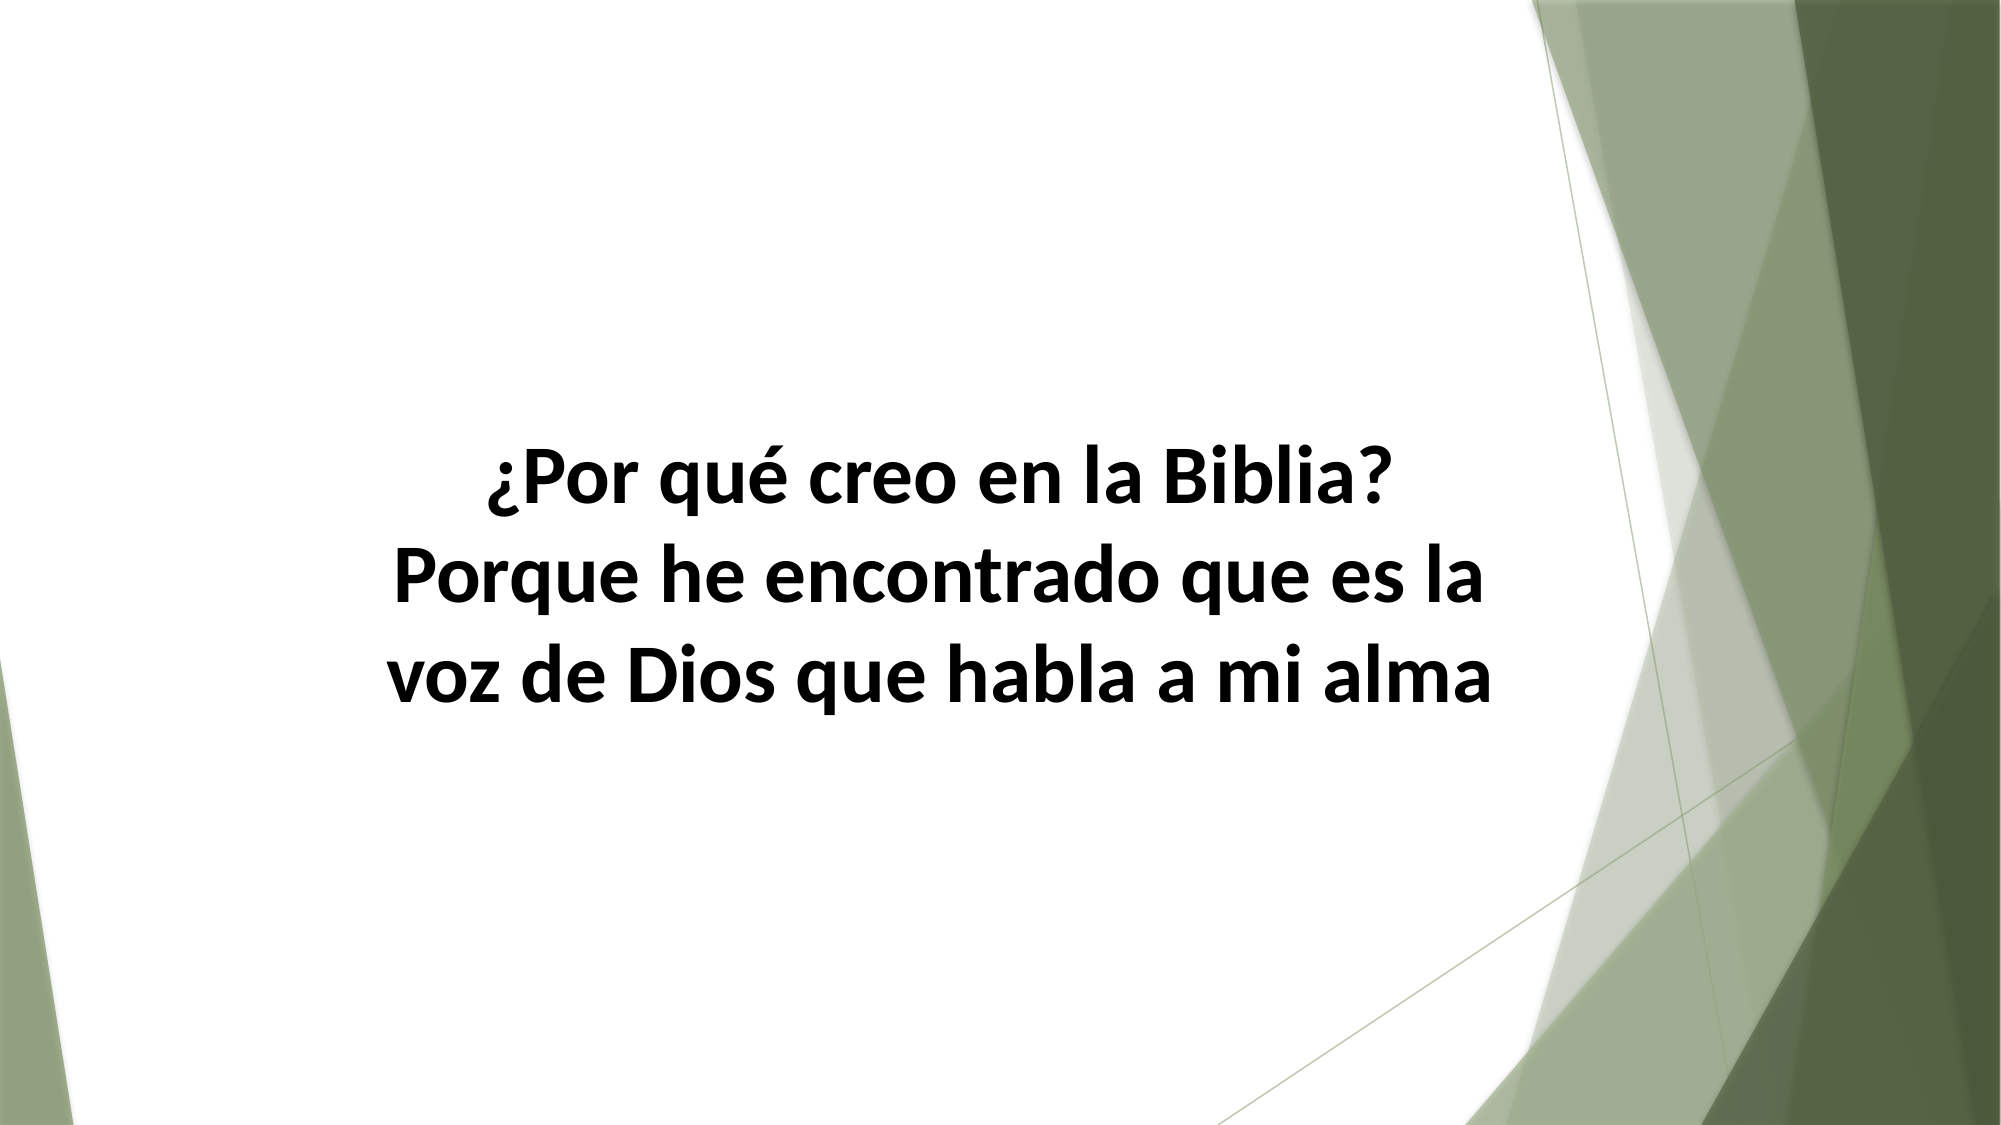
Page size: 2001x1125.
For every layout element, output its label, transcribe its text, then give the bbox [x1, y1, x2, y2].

text_box ¿Por qué creo en la Biblia? Porque he encontrado que es la voz de Dios que habla a mi alma [365, 412, 1515, 727]
